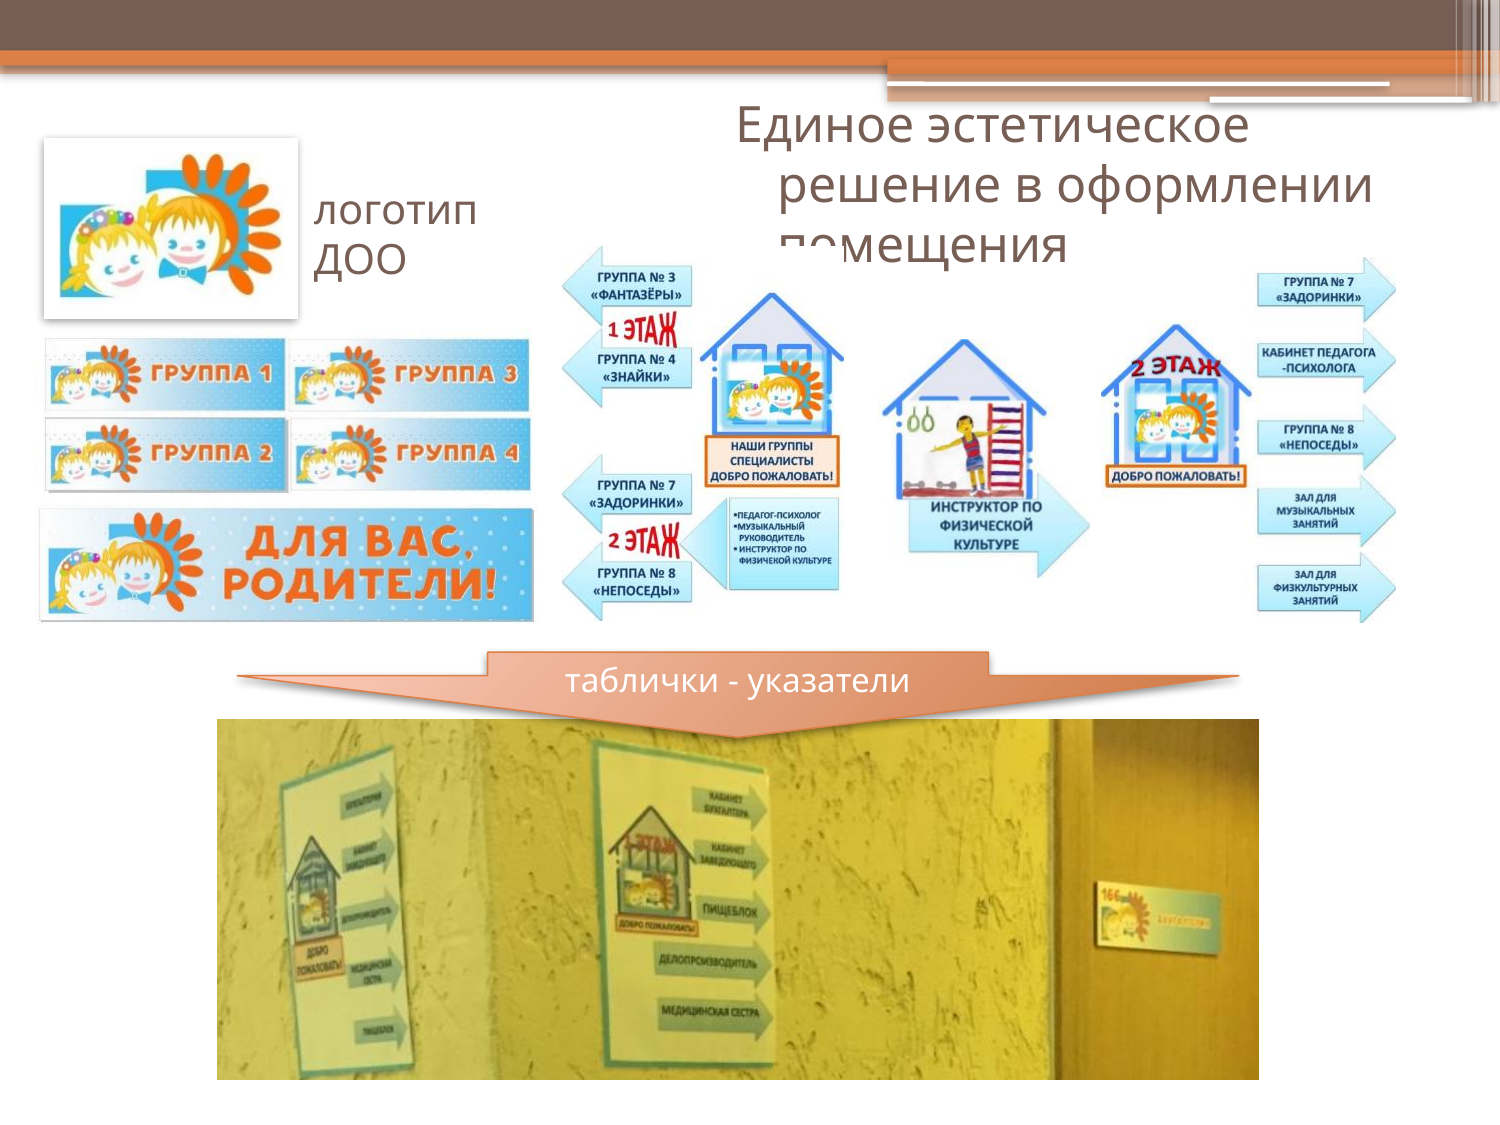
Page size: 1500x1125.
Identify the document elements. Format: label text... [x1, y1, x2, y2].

picture [562, 245, 844, 622]
text_box таблички - указатели [236, 651, 1240, 716]
picture [1101, 257, 1396, 623]
picture [58, 152, 284, 305]
list Единое эстетическое решение в оформлении помещения [702, 85, 1478, 262]
picture [34, 503, 538, 624]
picture [34, 327, 534, 495]
text_box логотип ДОО [299, 175, 494, 291]
picture [217, 719, 1259, 1080]
picture [878, 339, 1090, 578]
